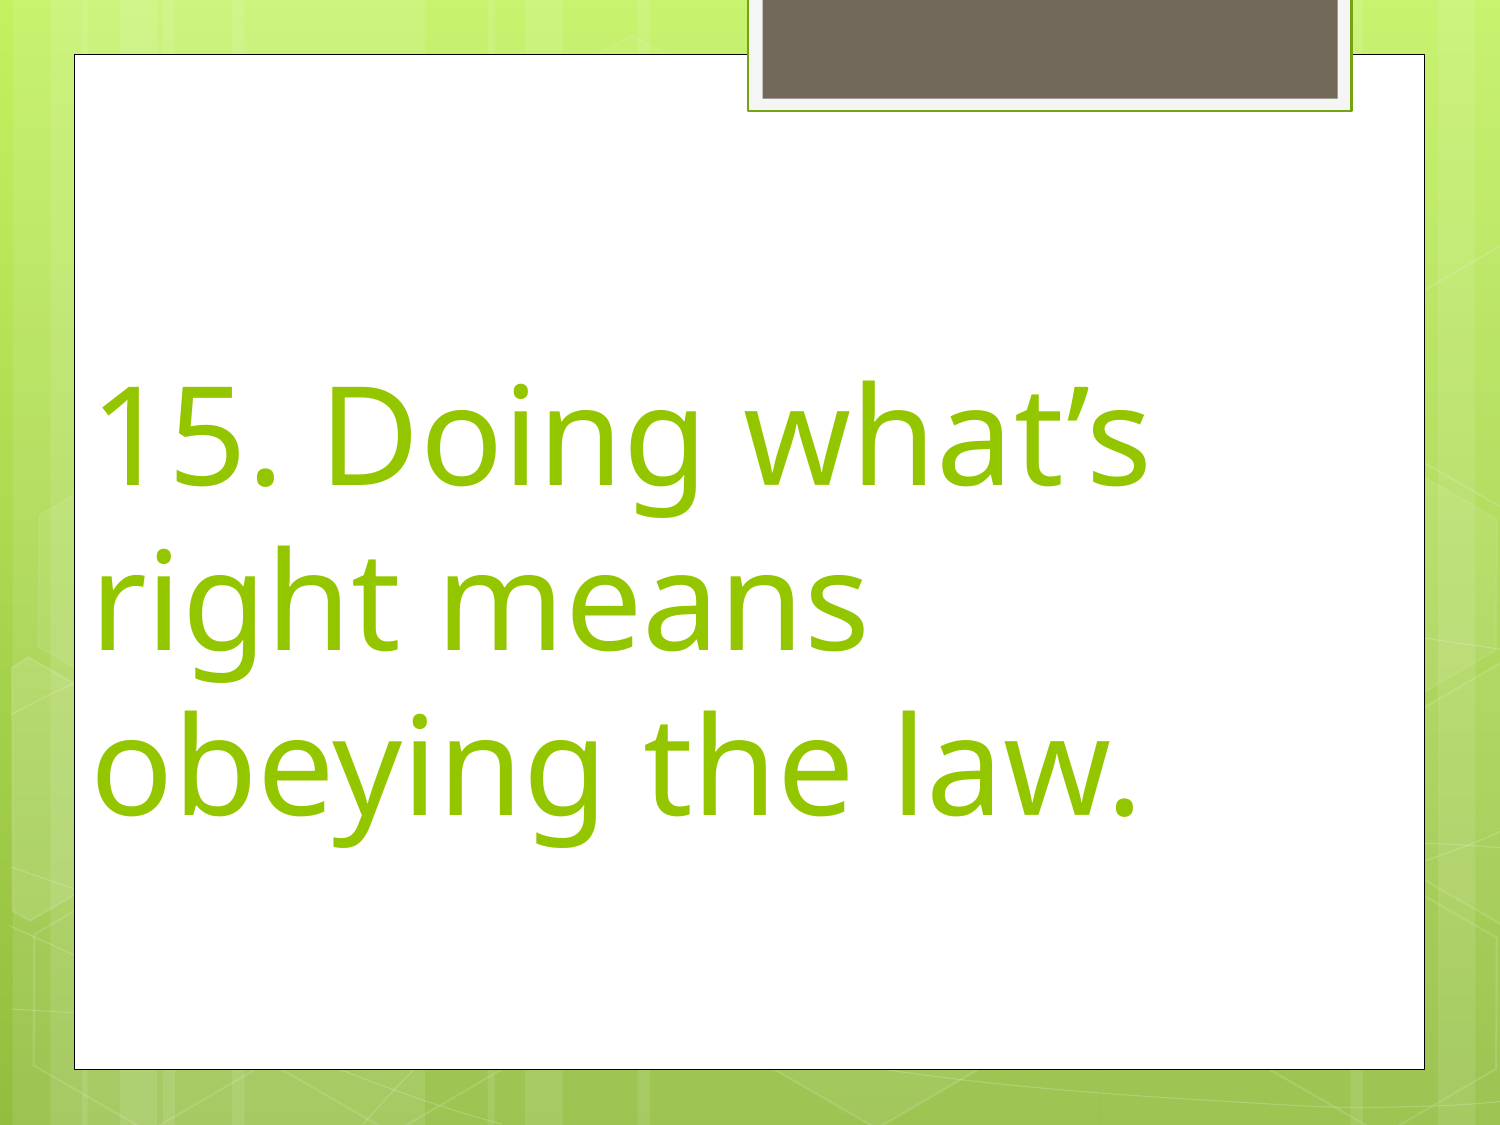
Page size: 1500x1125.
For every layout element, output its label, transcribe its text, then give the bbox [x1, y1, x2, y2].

title 15. Doing what’s right means obeying the law. [75, 45, 1425, 850]
